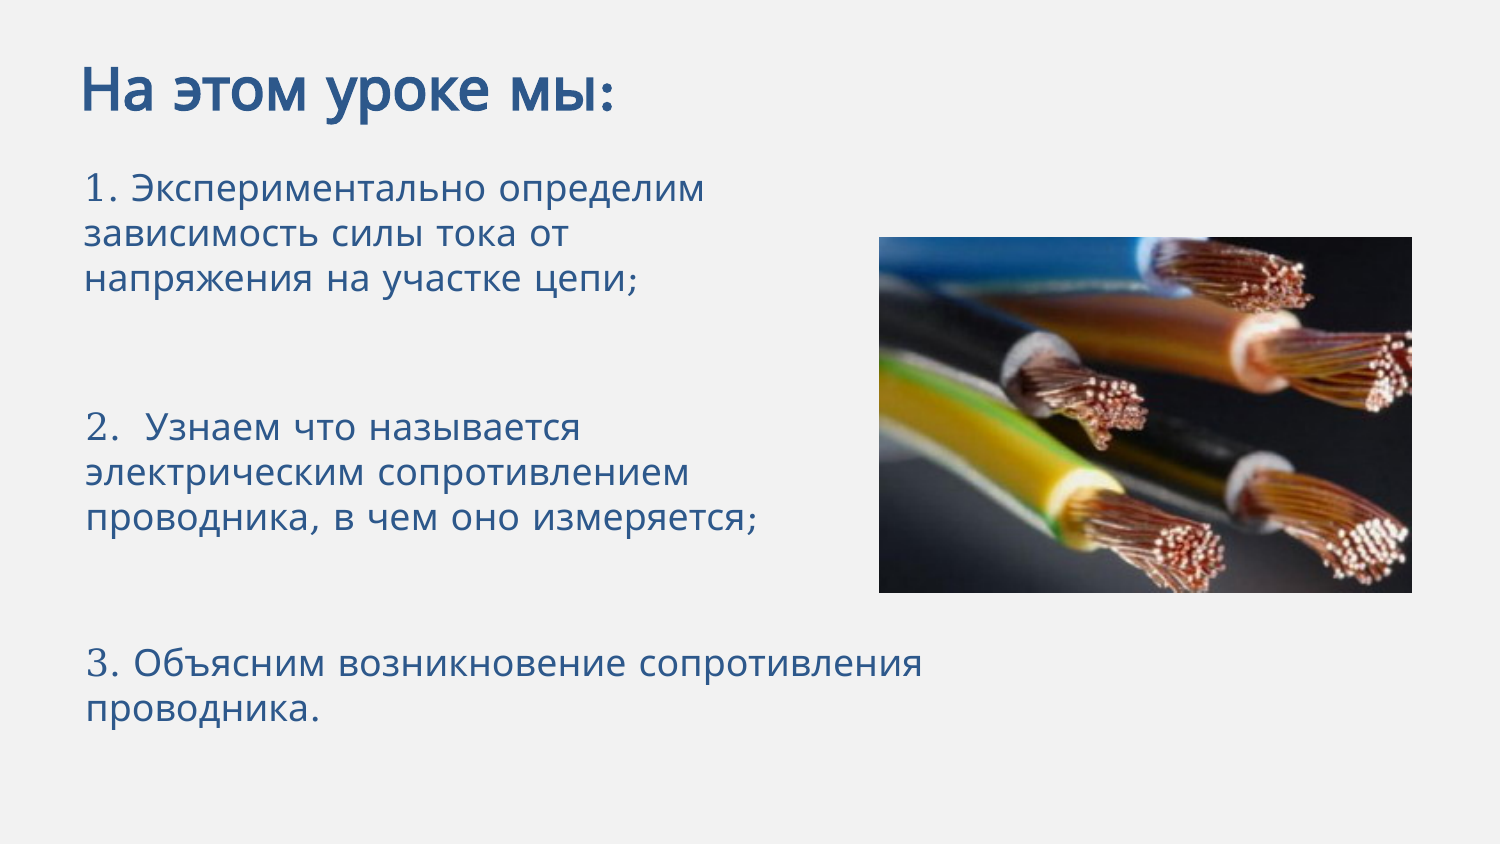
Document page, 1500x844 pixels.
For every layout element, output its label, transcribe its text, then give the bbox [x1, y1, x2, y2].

text_box 3. Объясним возникновение сопротивления проводника. [70, 631, 1101, 736]
text_box 2. Узнаем что называется электрическим сопротивлением проводника, в чем оно измеряется; [70, 395, 821, 546]
picture [879, 237, 1412, 593]
text_box На этом уроке мы: [64, 43, 1459, 129]
text_box 1. Экспериментально определим зависимость силы тока от напряжения на участке цепи; [69, 96, 767, 307]
